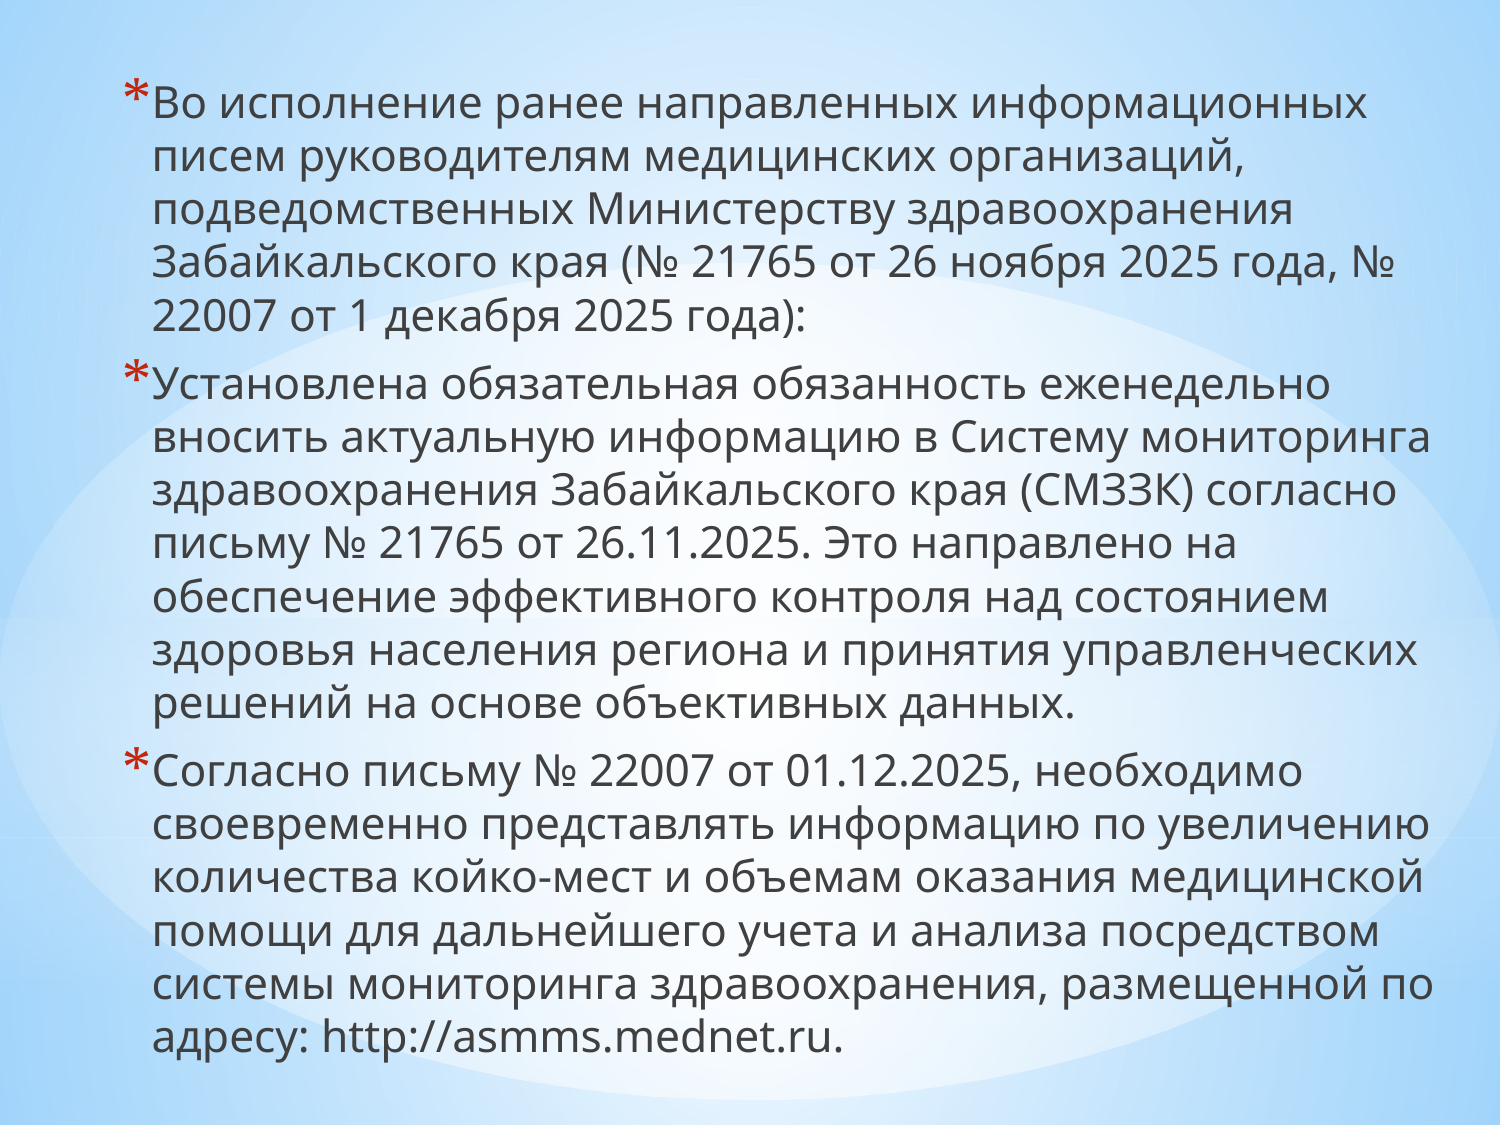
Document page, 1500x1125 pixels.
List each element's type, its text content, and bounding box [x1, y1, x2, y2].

list Во исполнение ранее направленных информационных писем руководителям медицинских организаций, подведомственных Министерству здравоохранения Забайкальского края (№ 21765 от 26 ноября 2025 года, № 22007 от 1 декабря 2025 года): Установлена обязательная обязанность еженедельно вносить актуальную информацию в Систему мониторинга здравоохранения Забайкальского края (СМЗЗК) согласно письму № 21765 от 26.11.2025. Это направлено на обеспечение эффективного контроля над состоянием здоровья населения региона и принятия управленческих решений на основе объективных данных. Согласно письму № 22007 от 01.12.2025, необходимо своевременно представлять информацию по увеличению количества койко-мест и объемам оказания медицинской помощи для дальнейшего учета и анализа посредством системы мониторинга здравоохранения, размещенной по адресу: http://asmms.mednet.ru. [100, 66, 1461, 1125]
